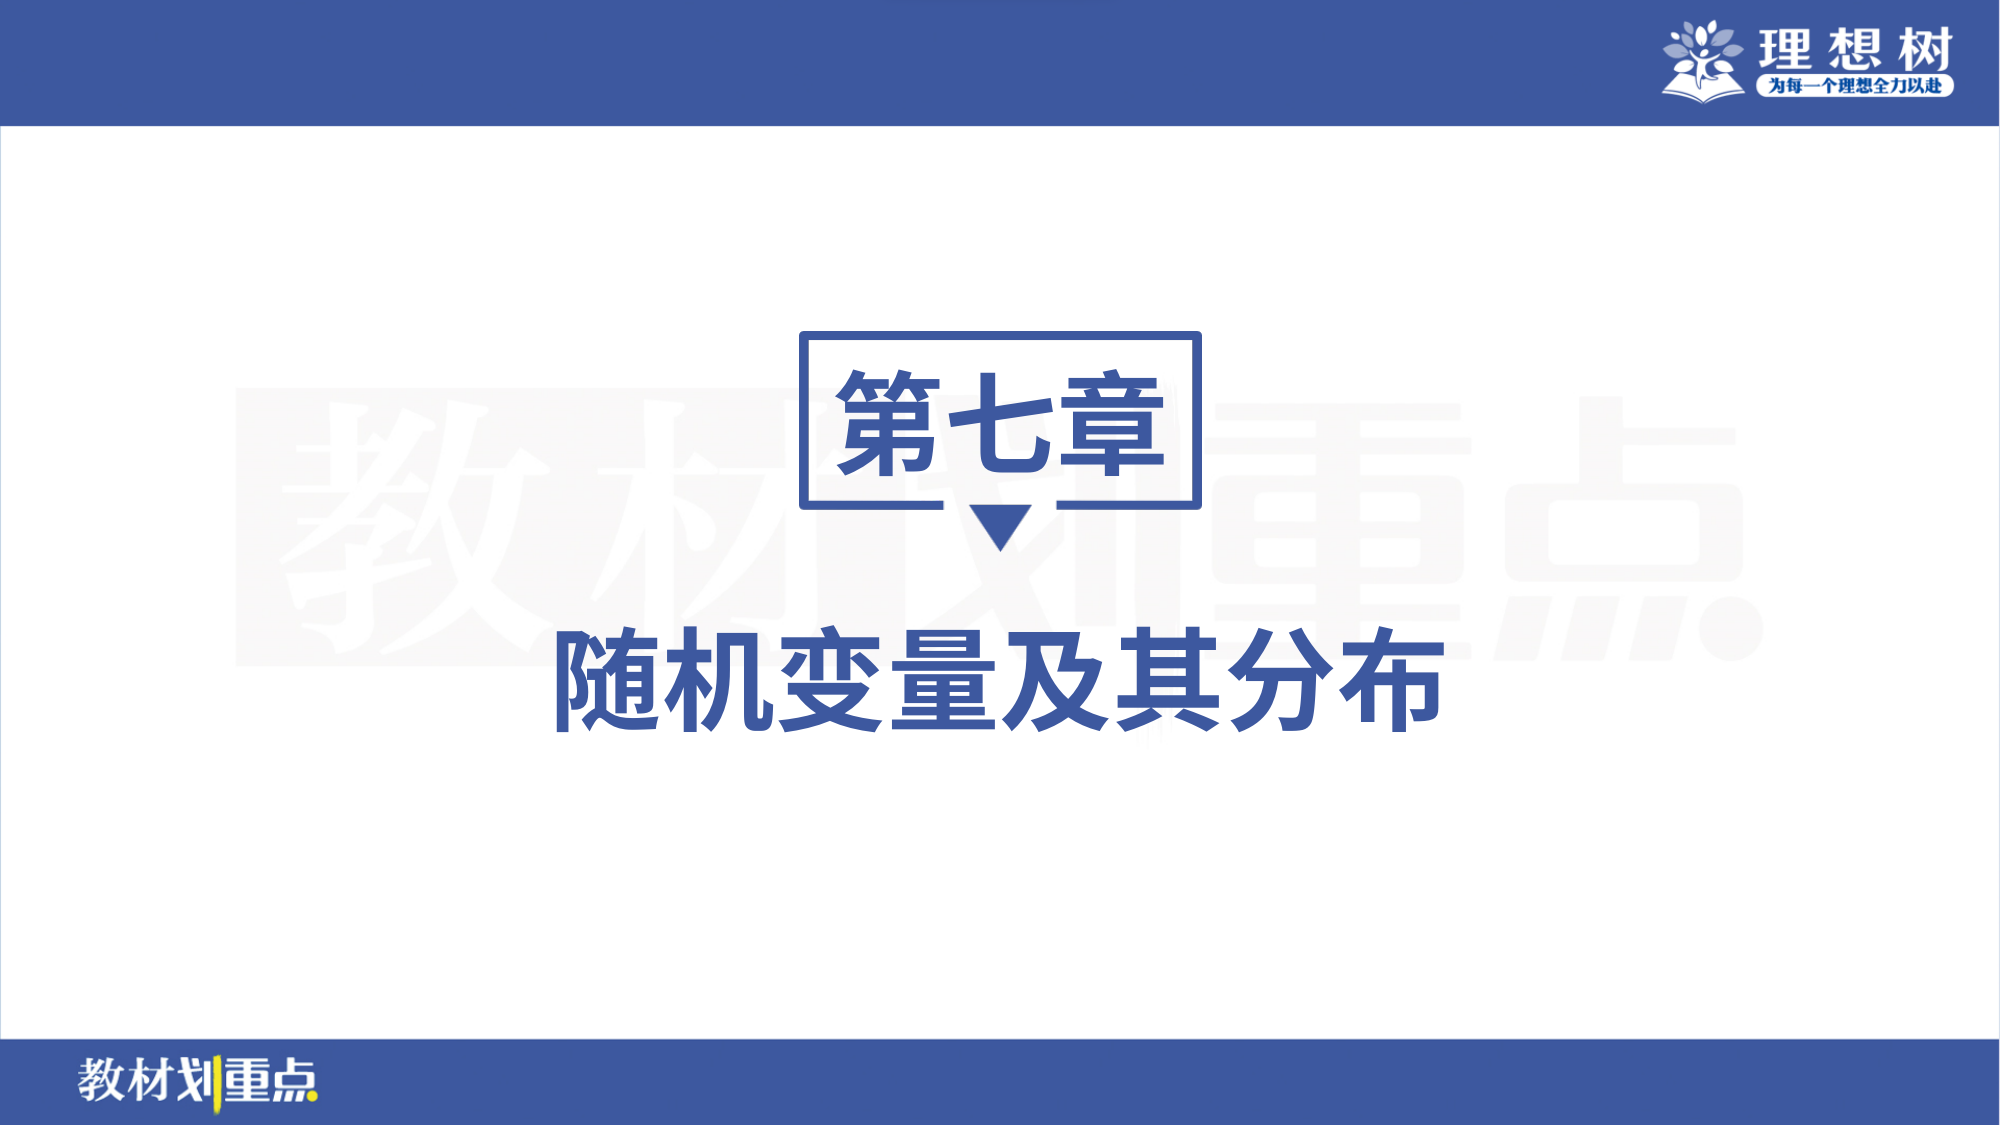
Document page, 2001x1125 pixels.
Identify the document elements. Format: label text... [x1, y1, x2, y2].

text_box 随机变量及其分布 [0, 600, 2000, 752]
picture [0, 752, 2000, 1125]
picture [0, 0, 2000, 600]
